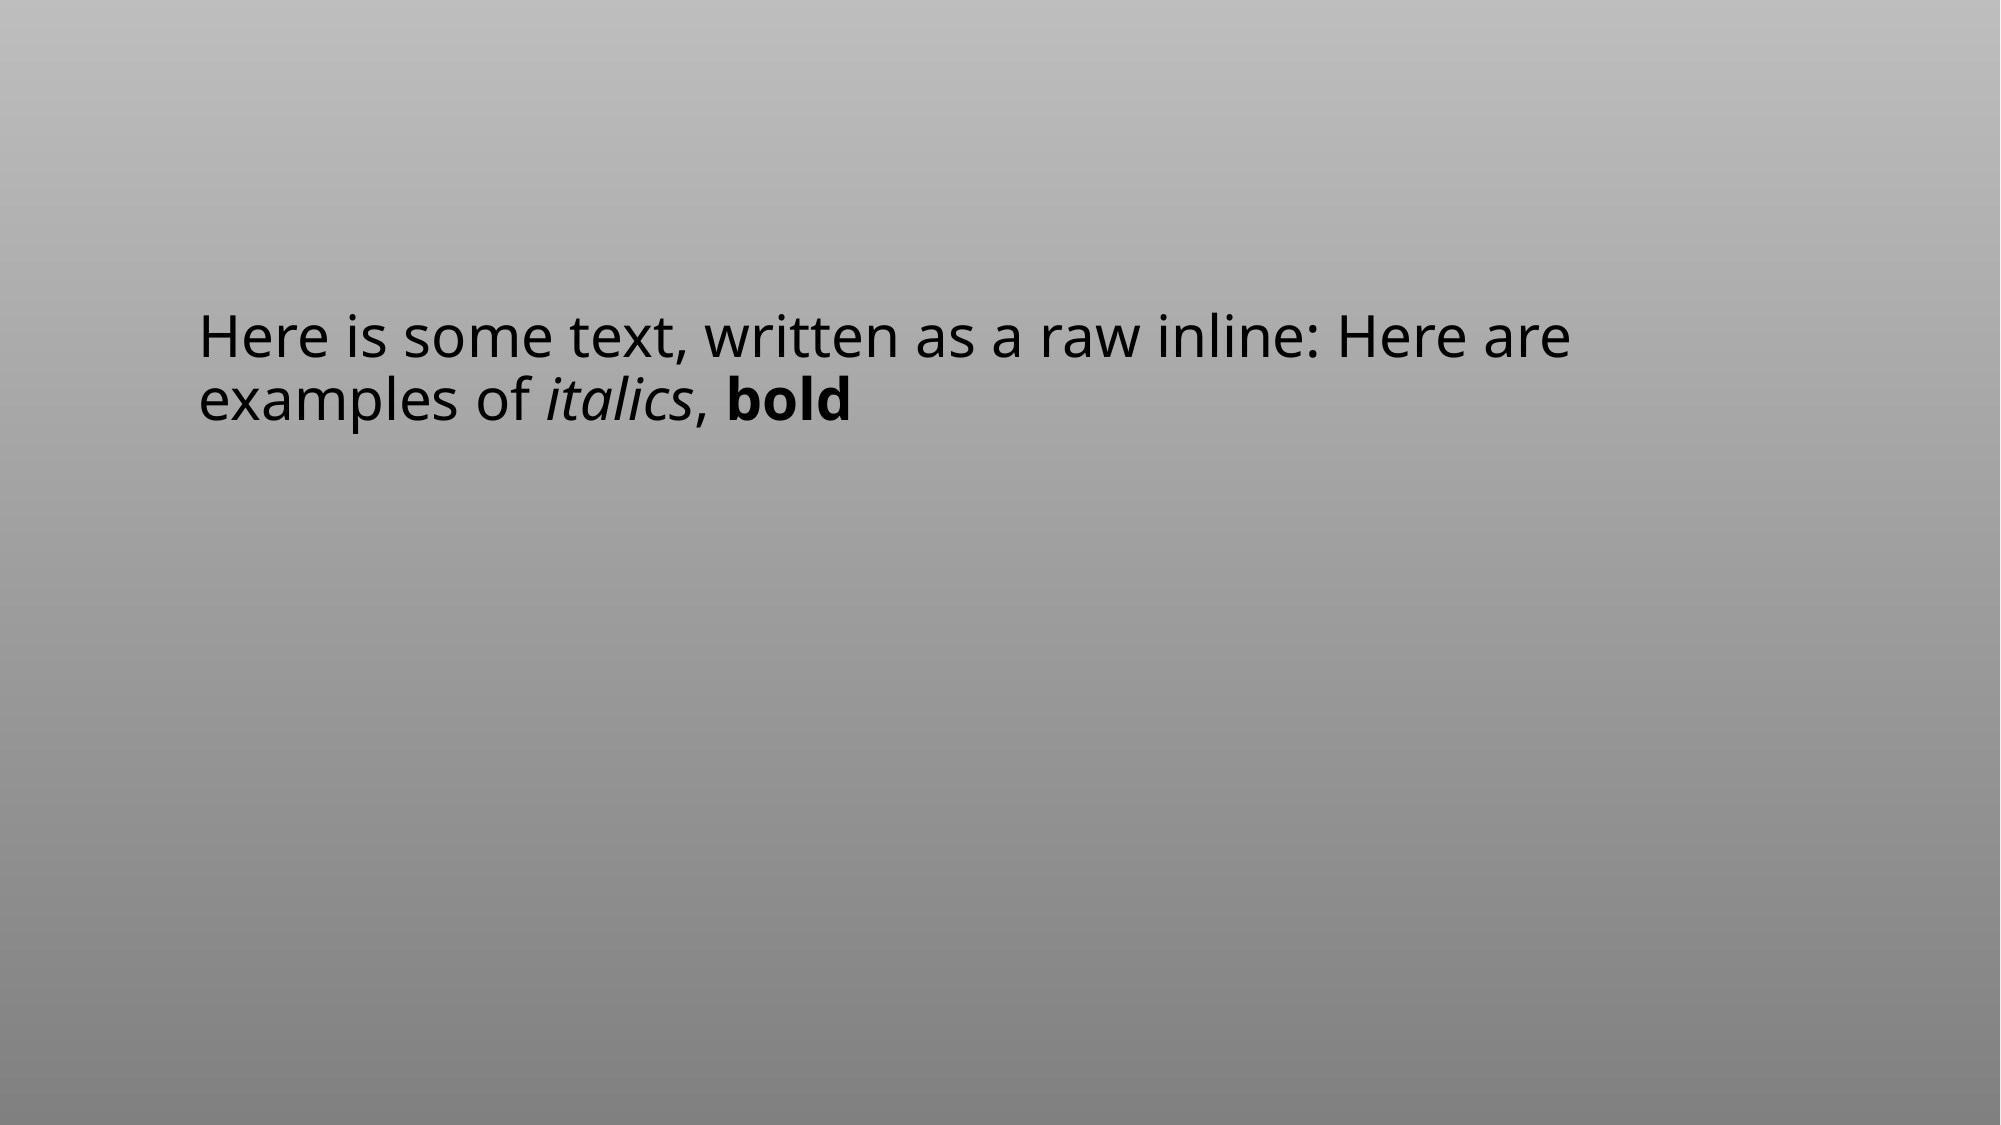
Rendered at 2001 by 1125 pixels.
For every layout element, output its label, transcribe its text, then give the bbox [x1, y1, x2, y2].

picture [0, 0, 2001, 1125]
list Here is some text, written as a raw inline: Here are examples of italics, bold [183, 299, 1863, 1014]
